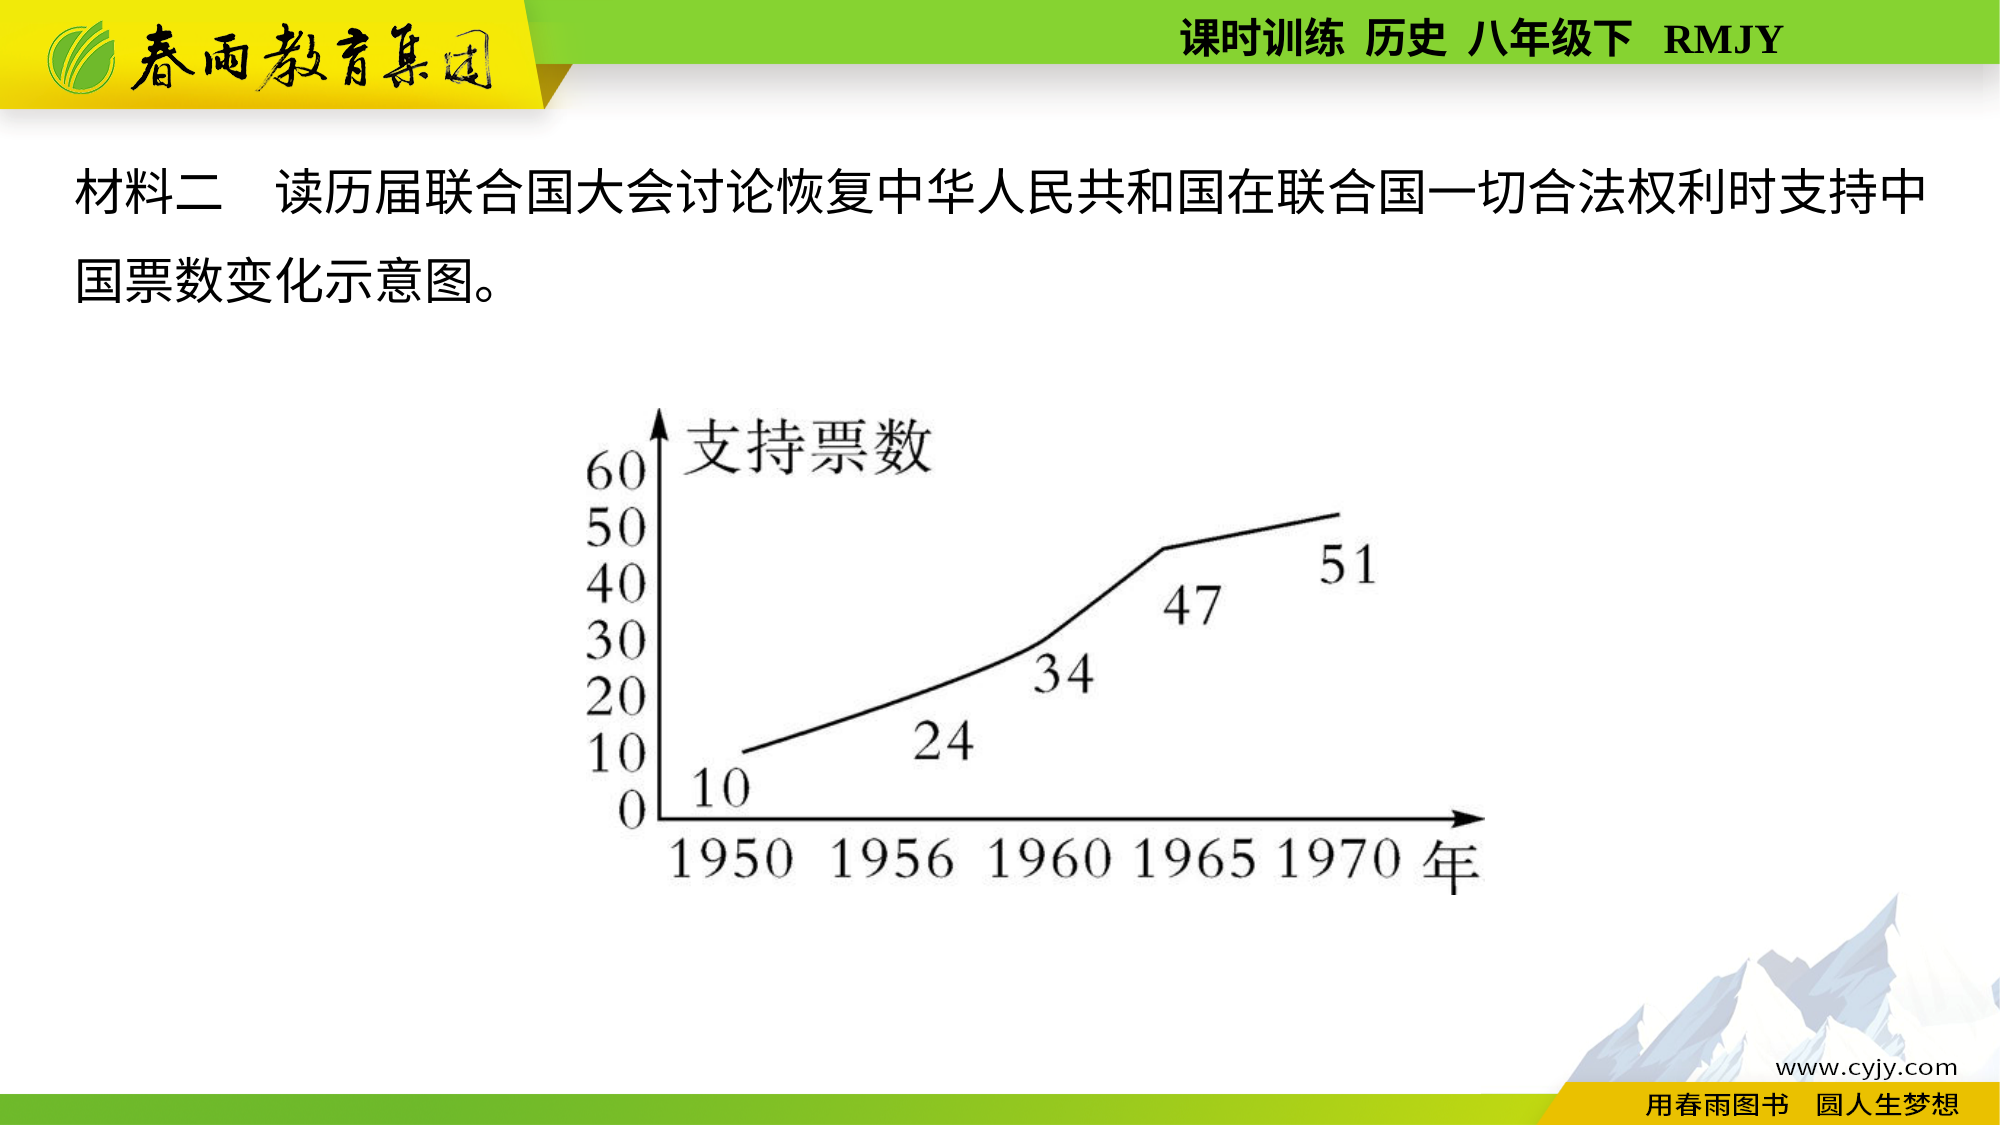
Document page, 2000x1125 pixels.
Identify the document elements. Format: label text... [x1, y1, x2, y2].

picture [0, 0, 2000, 1125]
list 材料二 读历届联合国大会讨论恢复中华人民共和国在联合国一切合法权利时支持中国票数变化示意图。 [59, 122, 1944, 308]
